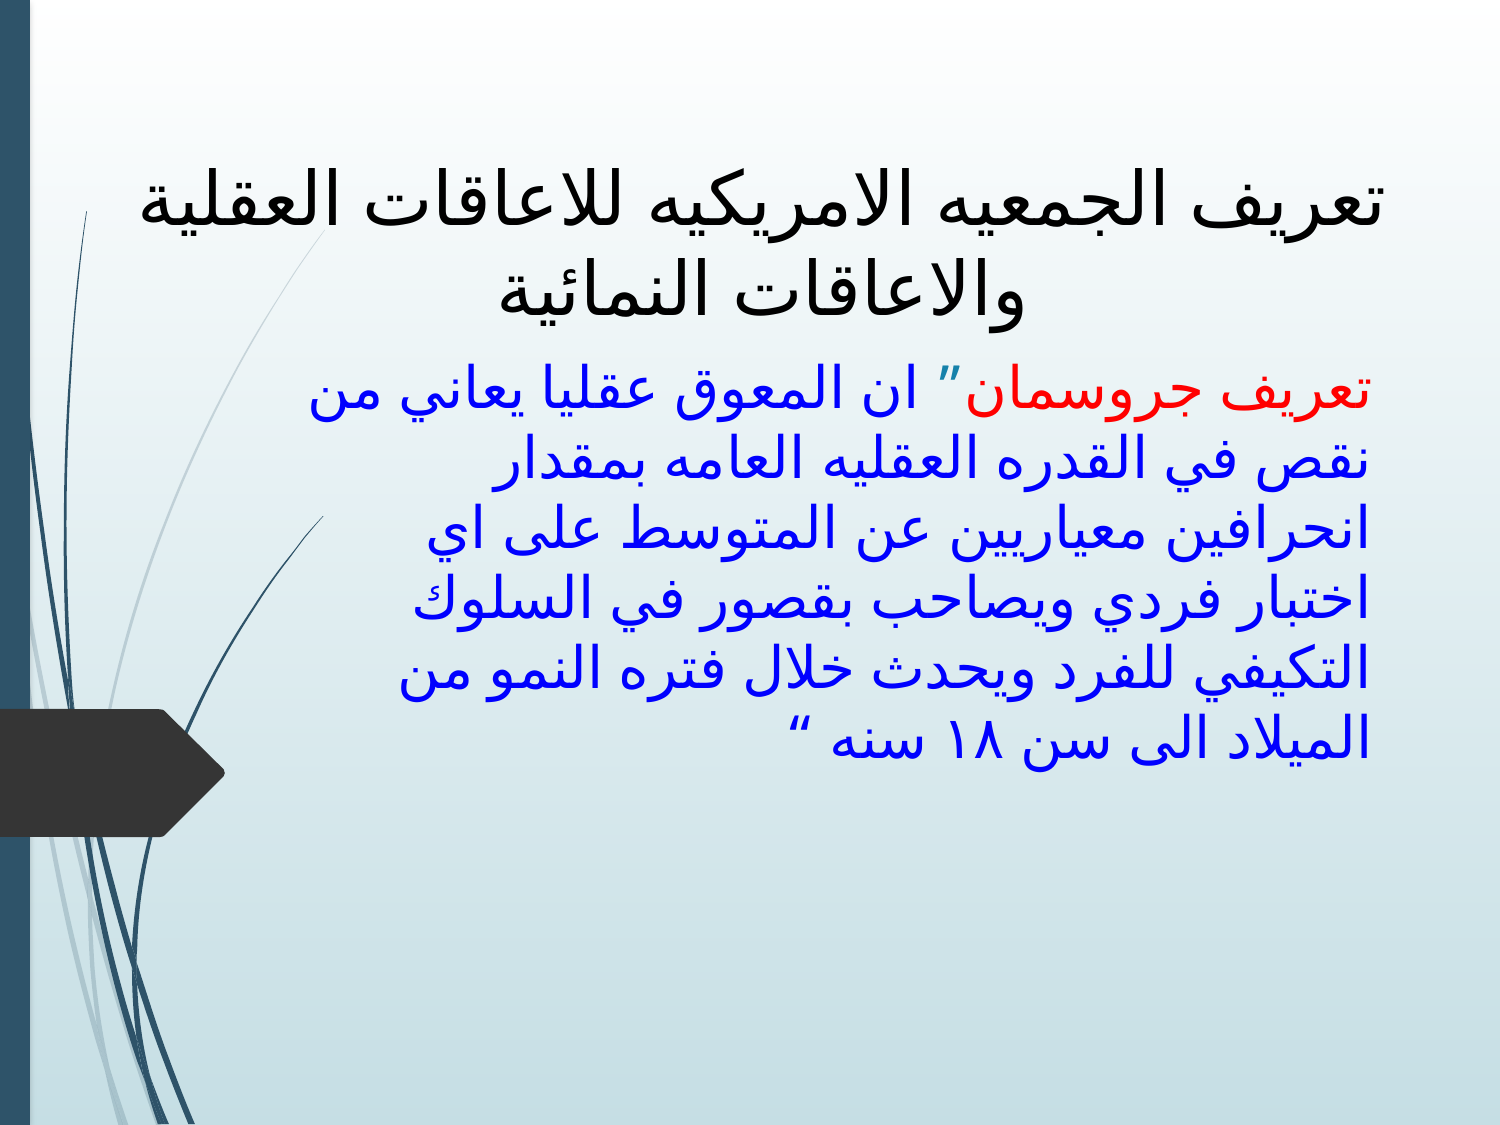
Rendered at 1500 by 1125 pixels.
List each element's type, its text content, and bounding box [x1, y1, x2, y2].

title تعريف جروسمان” ان المعوق عقليا يعاني من نقص في القدره العقليه العامه بمقدار انحرافين معياريين عن المتوسط على اي اختبار فردي ويصاحب بقصور في السلوك التكيفي للفرد ويحدث خلال فتره النمو من الميلاد الى سن ١٨ سنه “ [293, 349, 1388, 778]
text_box تعريف الجمعيه الامريكيه للاعاقات العقلية والاعاقات النمائية [64, 153, 1461, 328]
